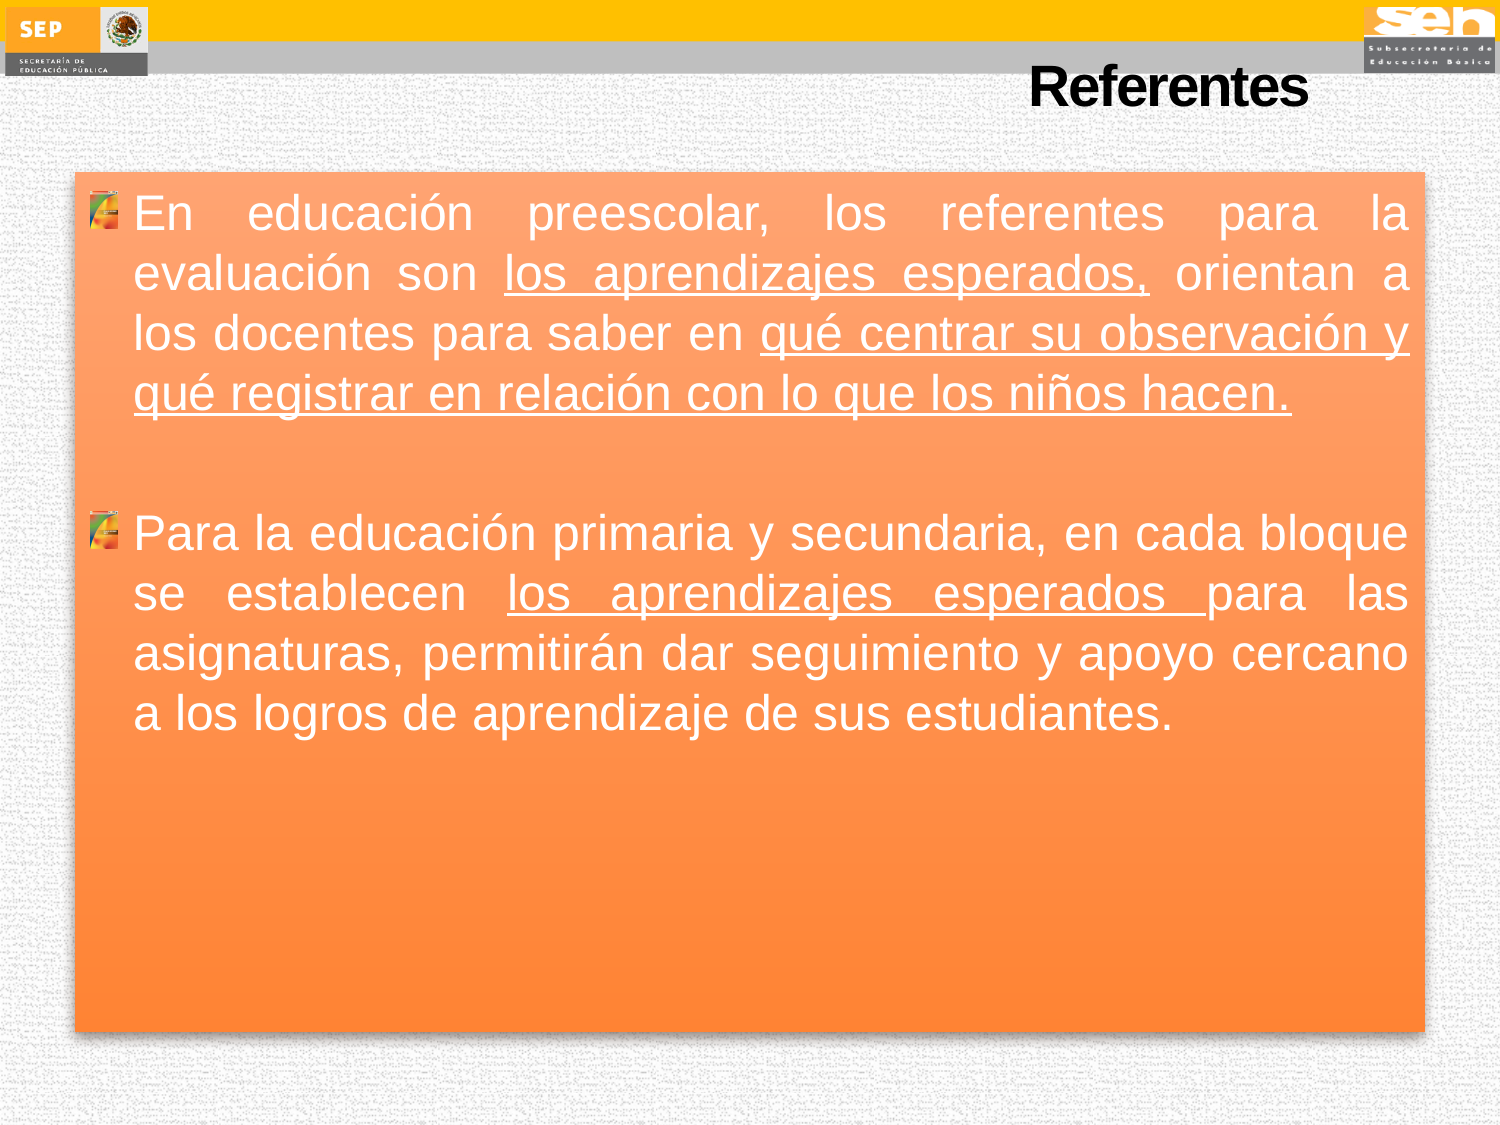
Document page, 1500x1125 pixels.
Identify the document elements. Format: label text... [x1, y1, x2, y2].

list En educación preescolar, los referentes para la evaluación son los aprendizajes esperados, orientan a los docentes para saber en qué centrar su observación y qué registrar en relación con lo que los niños hacen. Para la educación primaria y secundaria, en cada bloque se establecen los aprendizajes esperados para las asignaturas, permitirán dar seguimiento y apoyo cercano a los logros de aprendizaje de sus estudiantes. [75, 172, 1425, 1032]
title Referentes [171, 28, 1341, 138]
picture [90, 511, 127, 549]
picture [5, 7, 148, 76]
picture [1364, 7, 1495, 73]
picture [90, 191, 127, 229]
